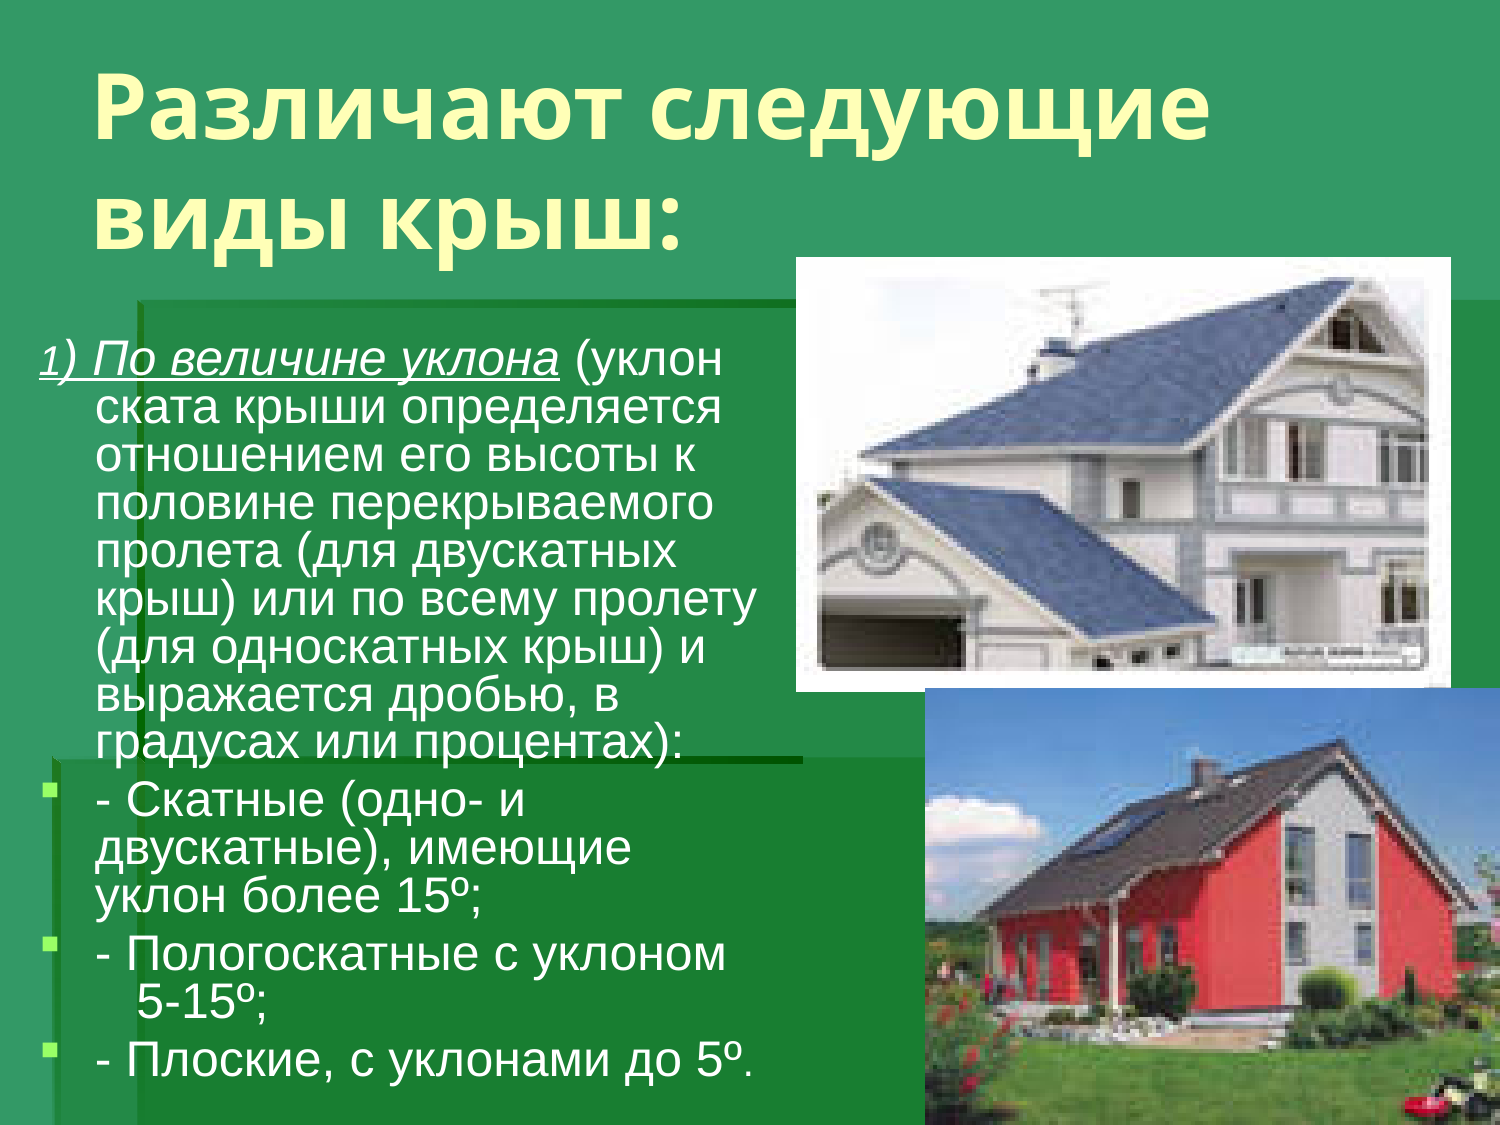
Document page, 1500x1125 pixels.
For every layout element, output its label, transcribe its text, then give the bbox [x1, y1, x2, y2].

title Различают следующие виды крыш: [74, 39, 1451, 276]
list 1) По величине уклона (уклон ската крыши определяется отношением его высоты к половине перекрываемого пролета (для двускатных крыш) или по всему пролету (для односкатных крыш) и выражается дробью, в градусах или процентах): - Скатные (одно- и двускатные), имеющие уклон более 15º; - Пологоскатные с уклоном 5-15º; - Плоские, с уклонами до 5º. [23, 269, 783, 1079]
picture [796, 257, 1500, 1125]
